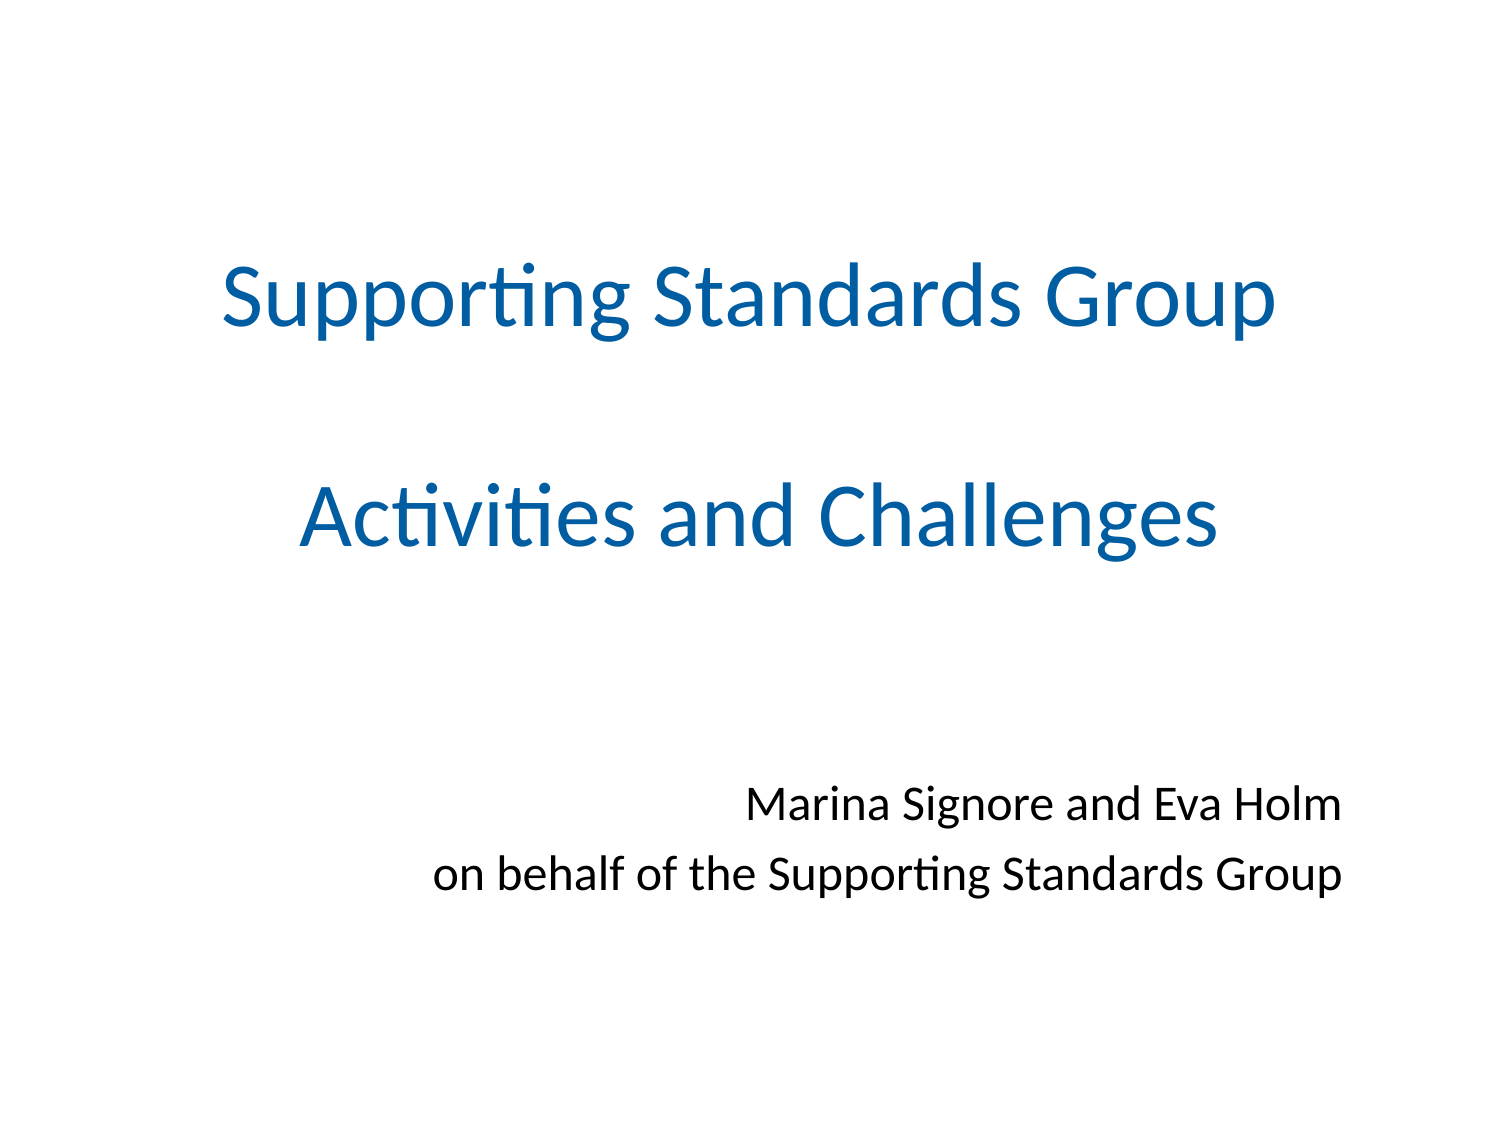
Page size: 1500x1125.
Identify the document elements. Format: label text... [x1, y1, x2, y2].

title Supporting Standards Group Activities and Challenges [112, 208, 1388, 591]
subtitle Marina Signore and Eva Holm on behalf of the Supporting Standards Group [253, 763, 1358, 1024]
